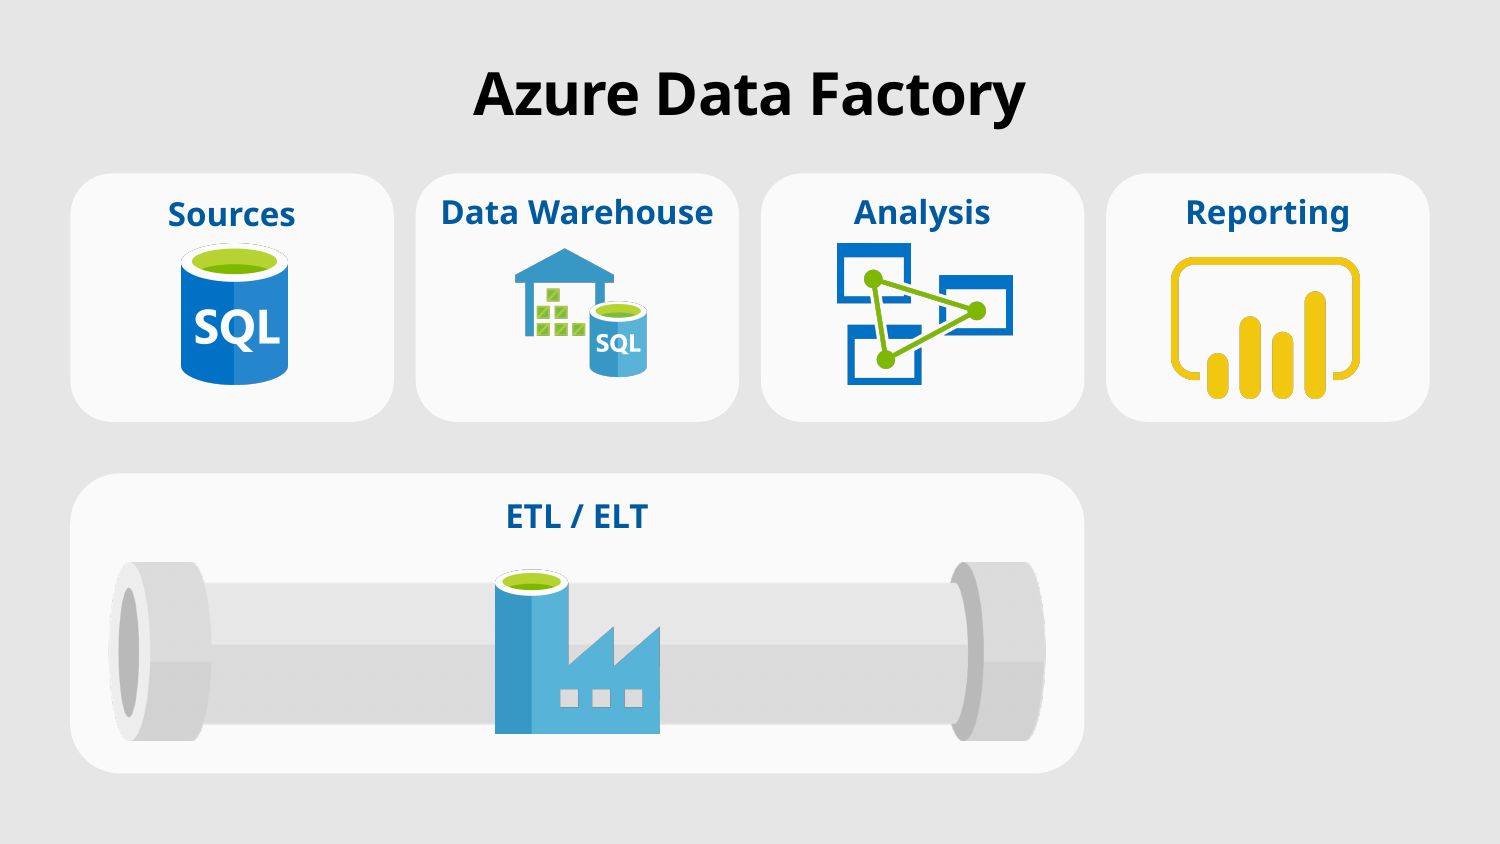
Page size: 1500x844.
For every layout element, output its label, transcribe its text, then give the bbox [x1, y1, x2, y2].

text_box Data Warehouse [414, 172, 741, 423]
title Azure Data Factory [70, 56, 1430, 127]
text_box ETL / ELT [69, 472, 1086, 775]
picture [836, 243, 1014, 385]
text_box Sources [69, 172, 395, 423]
picture [108, 562, 1047, 741]
picture [1171, 257, 1360, 399]
picture [181, 243, 288, 385]
text_box Analysis [760, 172, 1086, 423]
text_box Reporting [1105, 172, 1431, 423]
picture [509, 243, 651, 385]
